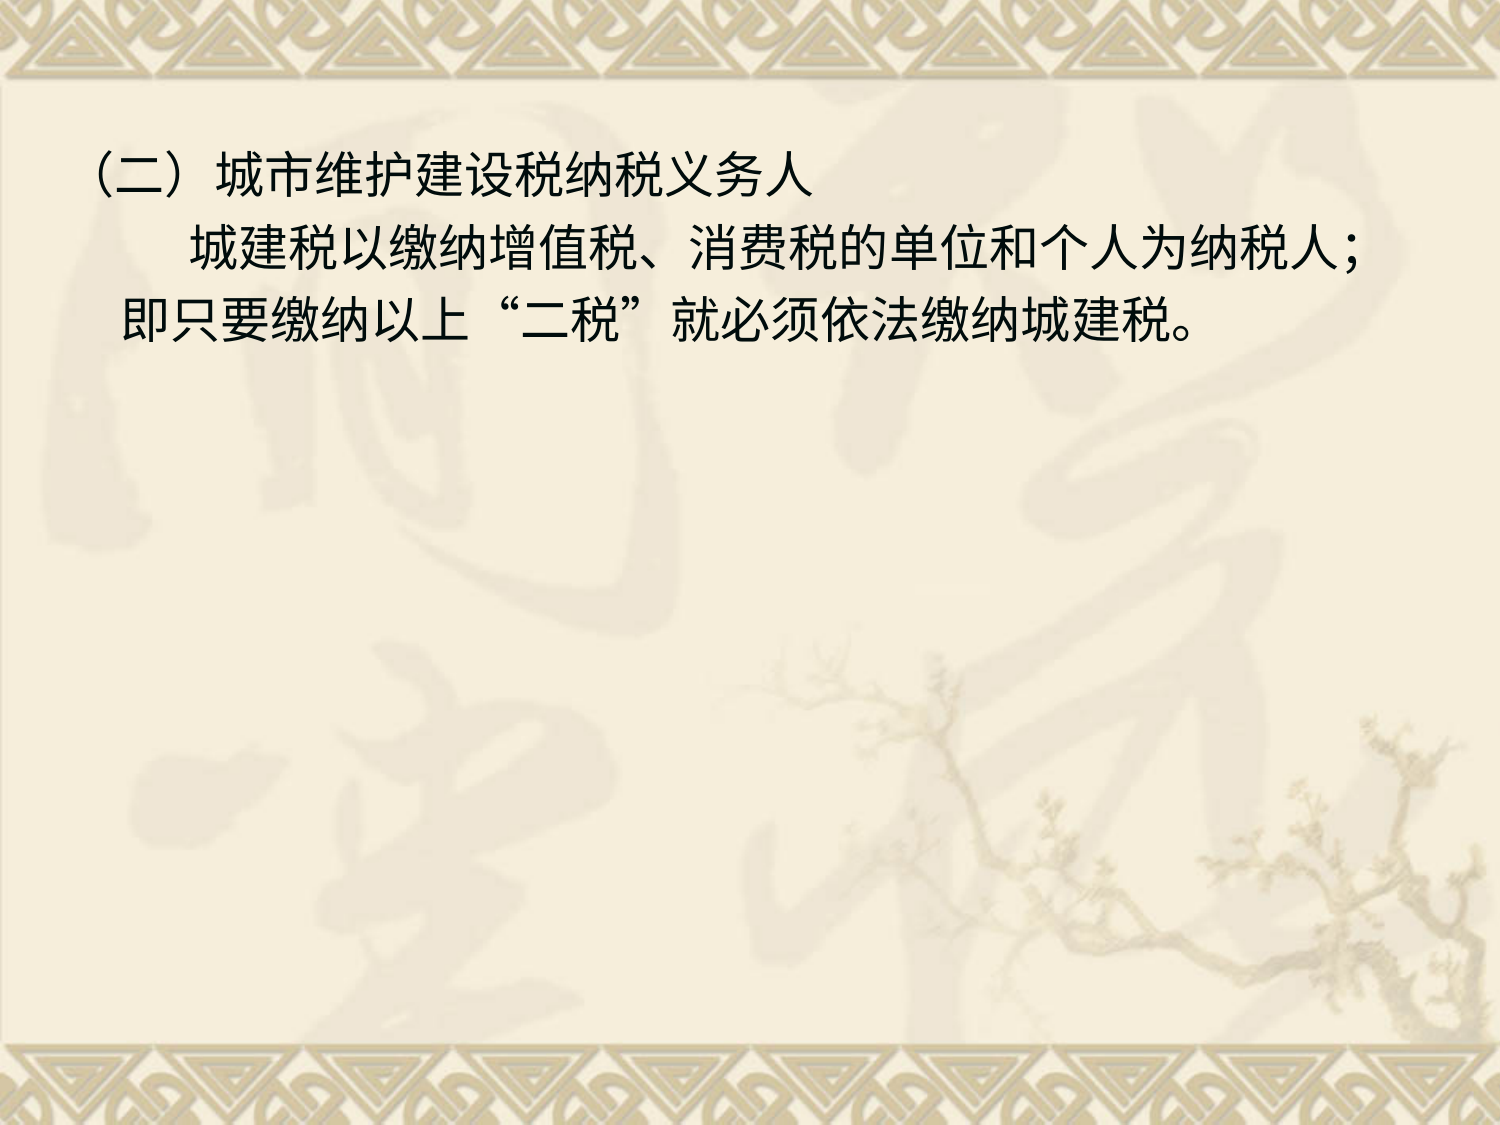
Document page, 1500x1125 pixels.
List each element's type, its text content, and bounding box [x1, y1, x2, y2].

list （二）城市维护建设税纳税义务人 城建税以缴纳增值税、消费税的单位和个人为纳税人；即只要缴纳以上“二税”就必须依法缴纳城建税。 [49, 124, 1451, 813]
picture [0, 0, 1500, 1125]
